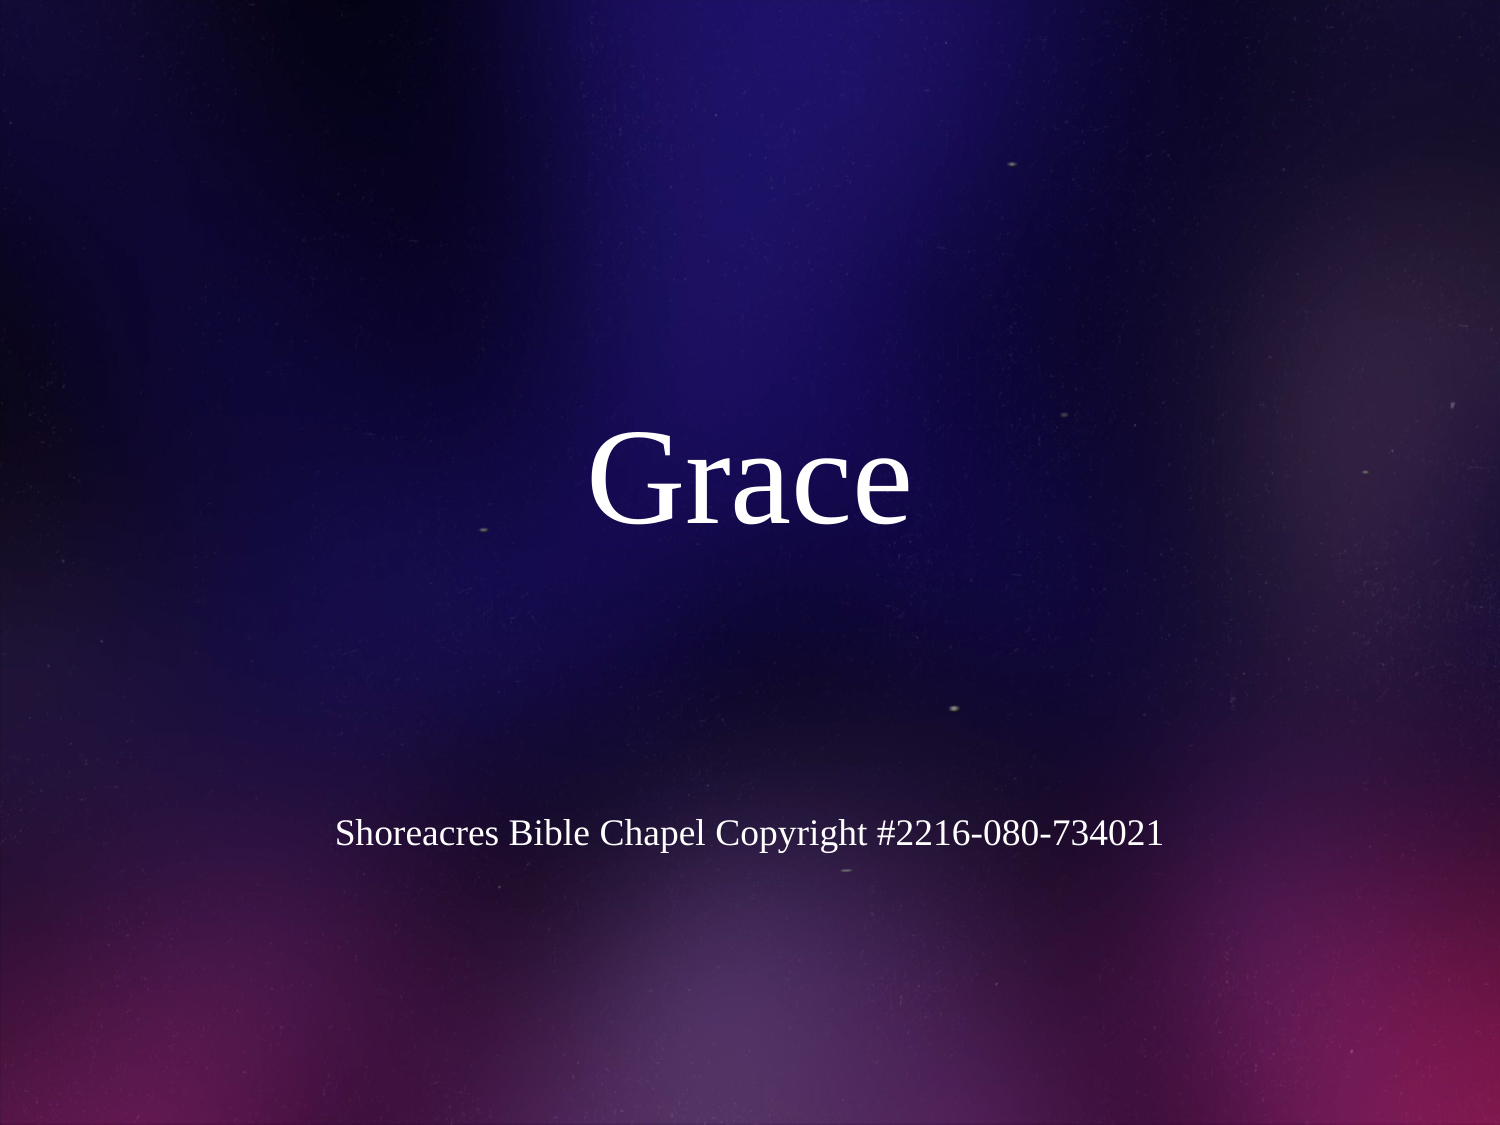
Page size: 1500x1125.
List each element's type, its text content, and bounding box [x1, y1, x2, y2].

subtitle Shoreacres Bible Chapel Copyright #2216-080-734021 [225, 800, 1275, 1088]
title Grace [112, 375, 1388, 563]
picture [0, 0, 1500, 1125]
